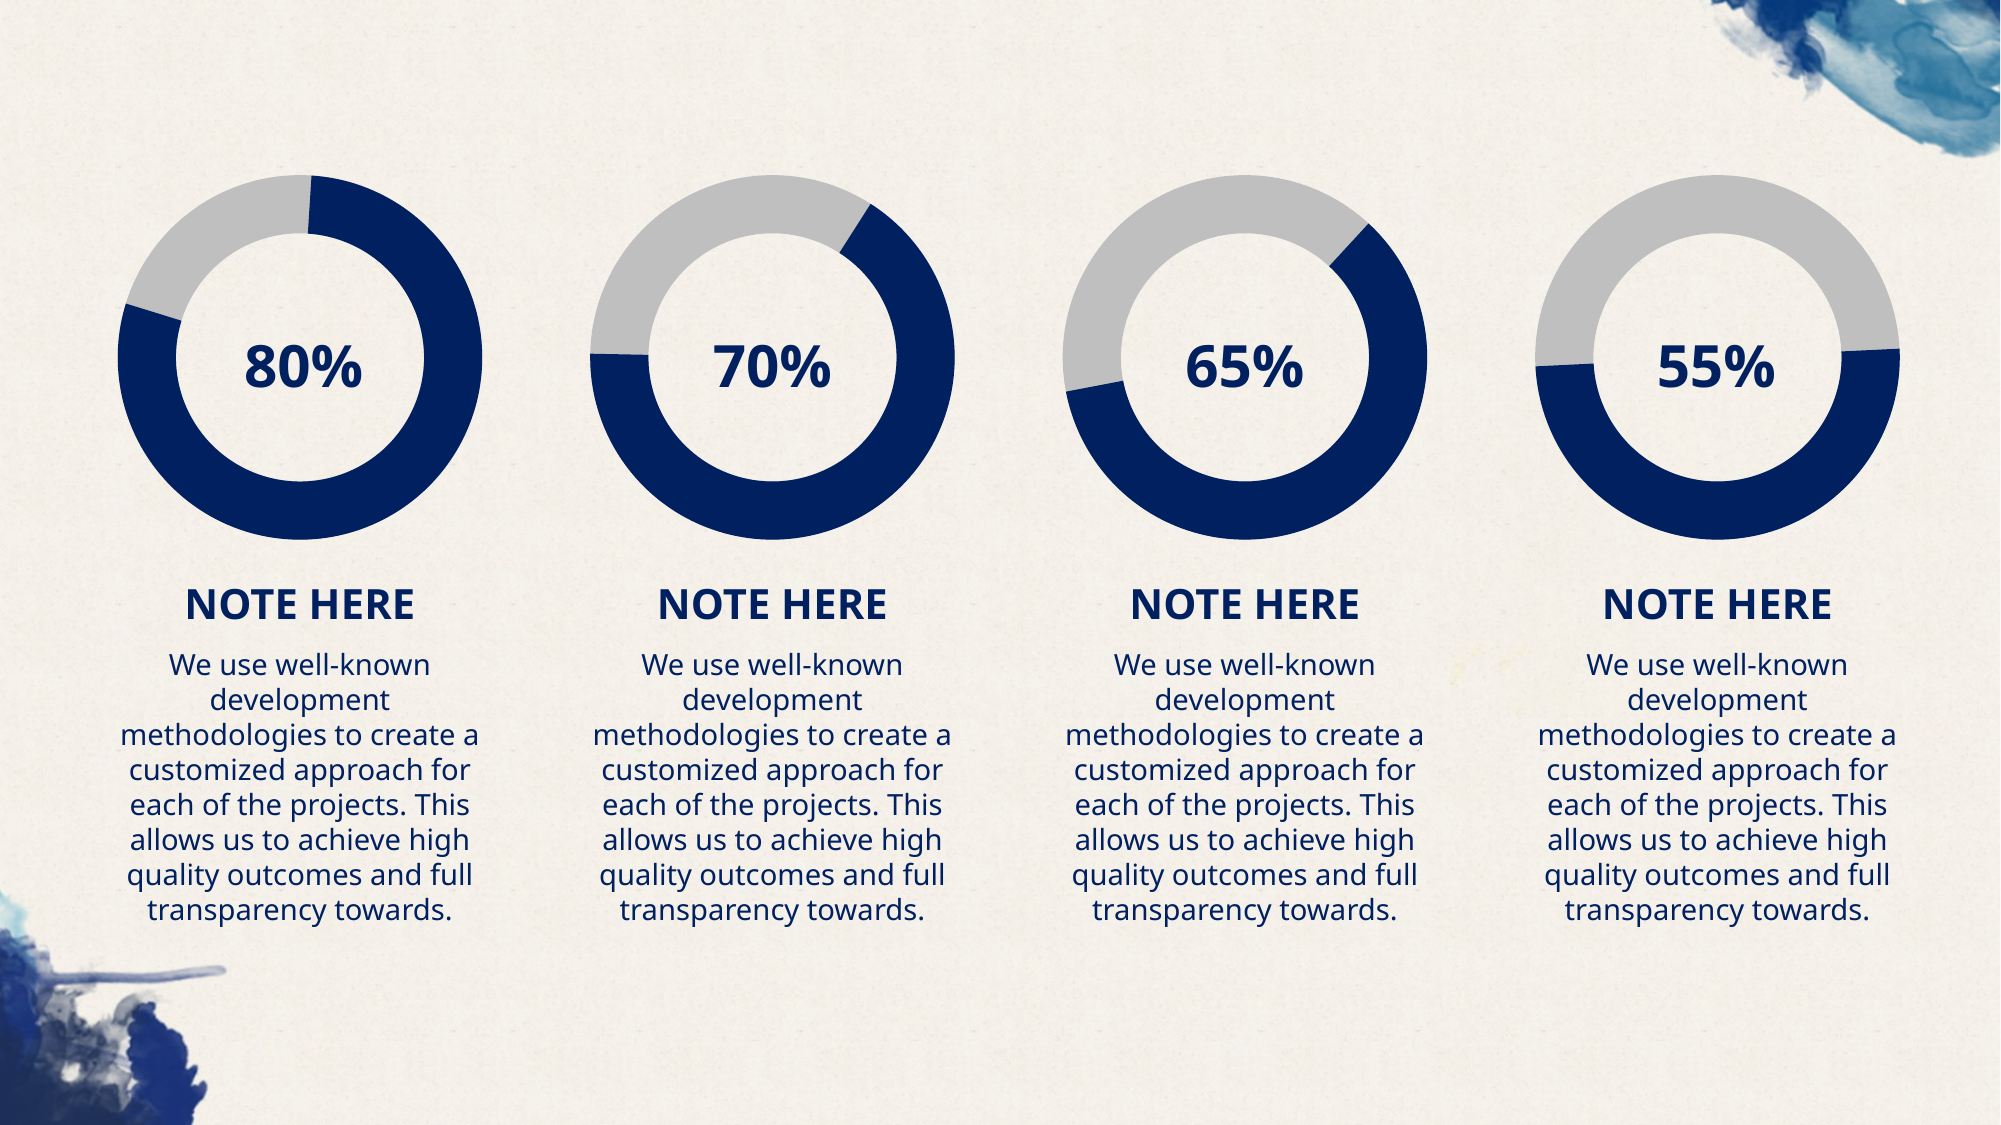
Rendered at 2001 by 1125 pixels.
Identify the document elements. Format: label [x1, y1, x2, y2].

text_box [1062, 175, 1428, 540]
text_box [575, 570, 970, 902]
text_box [1520, 570, 1915, 902]
text_box [102, 570, 497, 902]
text_box [590, 175, 955, 540]
text_box [1535, 175, 1900, 540]
picture [0, 0, 2001, 1125]
text_box [117, 175, 483, 540]
text_box [1047, 570, 1442, 902]
